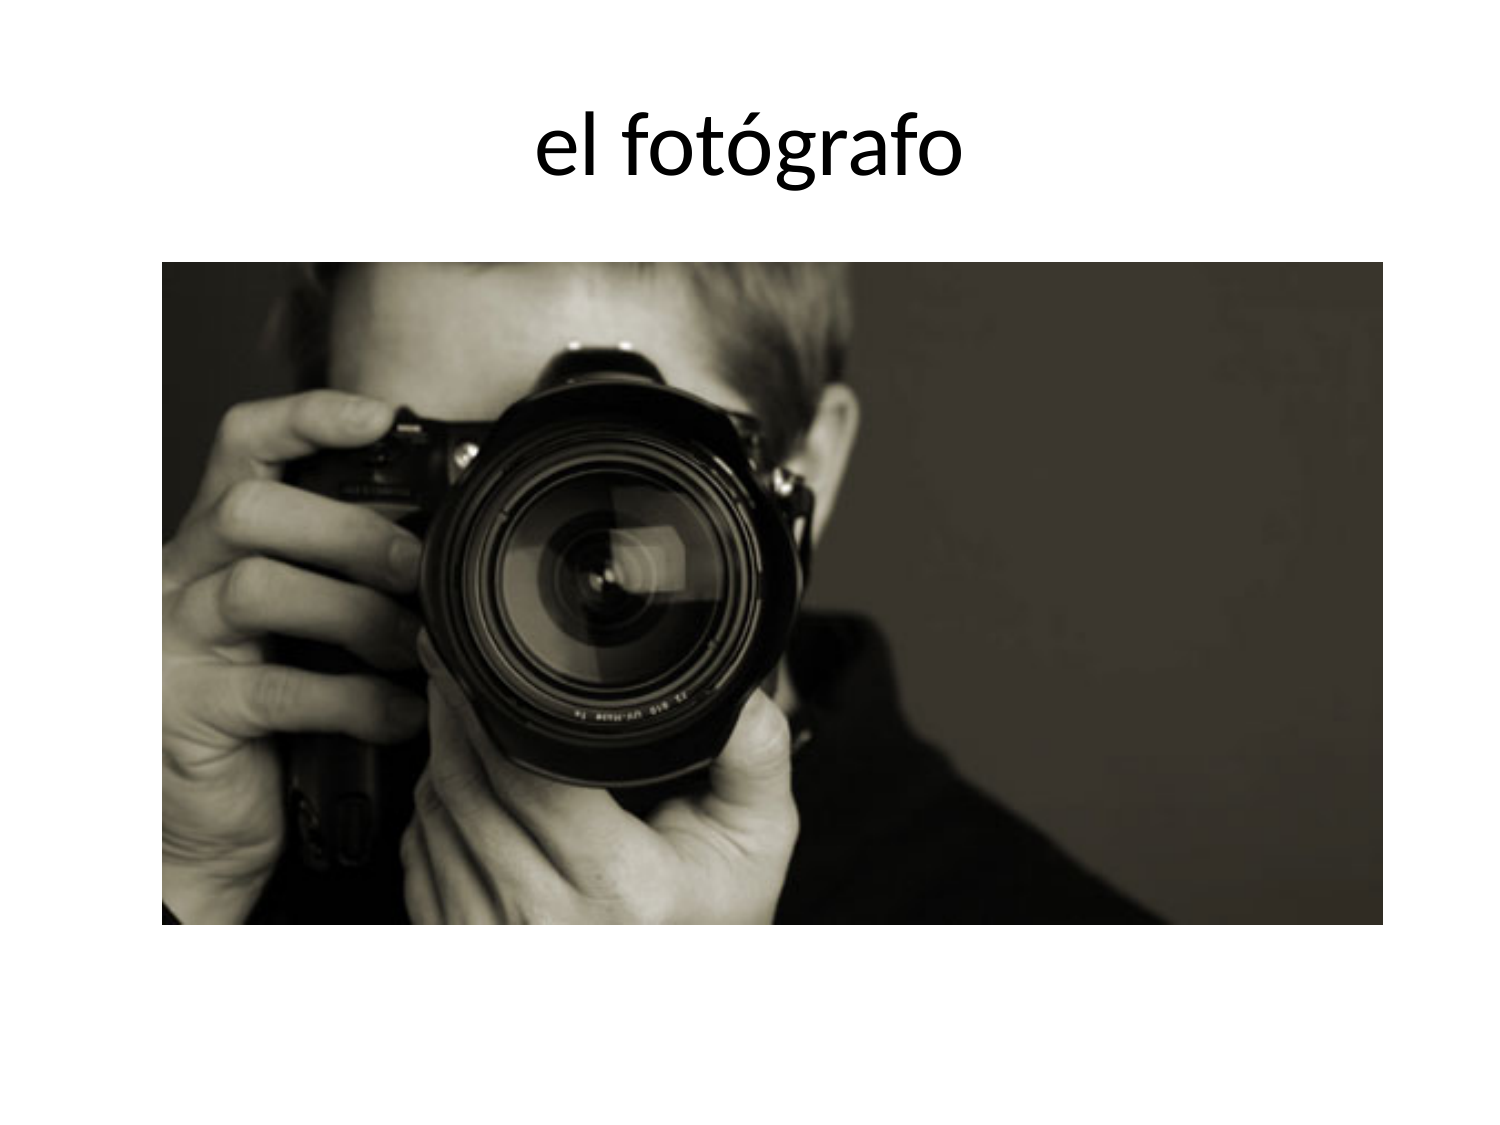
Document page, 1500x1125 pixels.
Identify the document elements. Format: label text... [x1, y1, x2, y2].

title el fotógrafo [74, 44, 1426, 233]
picture [162, 262, 1383, 926]
